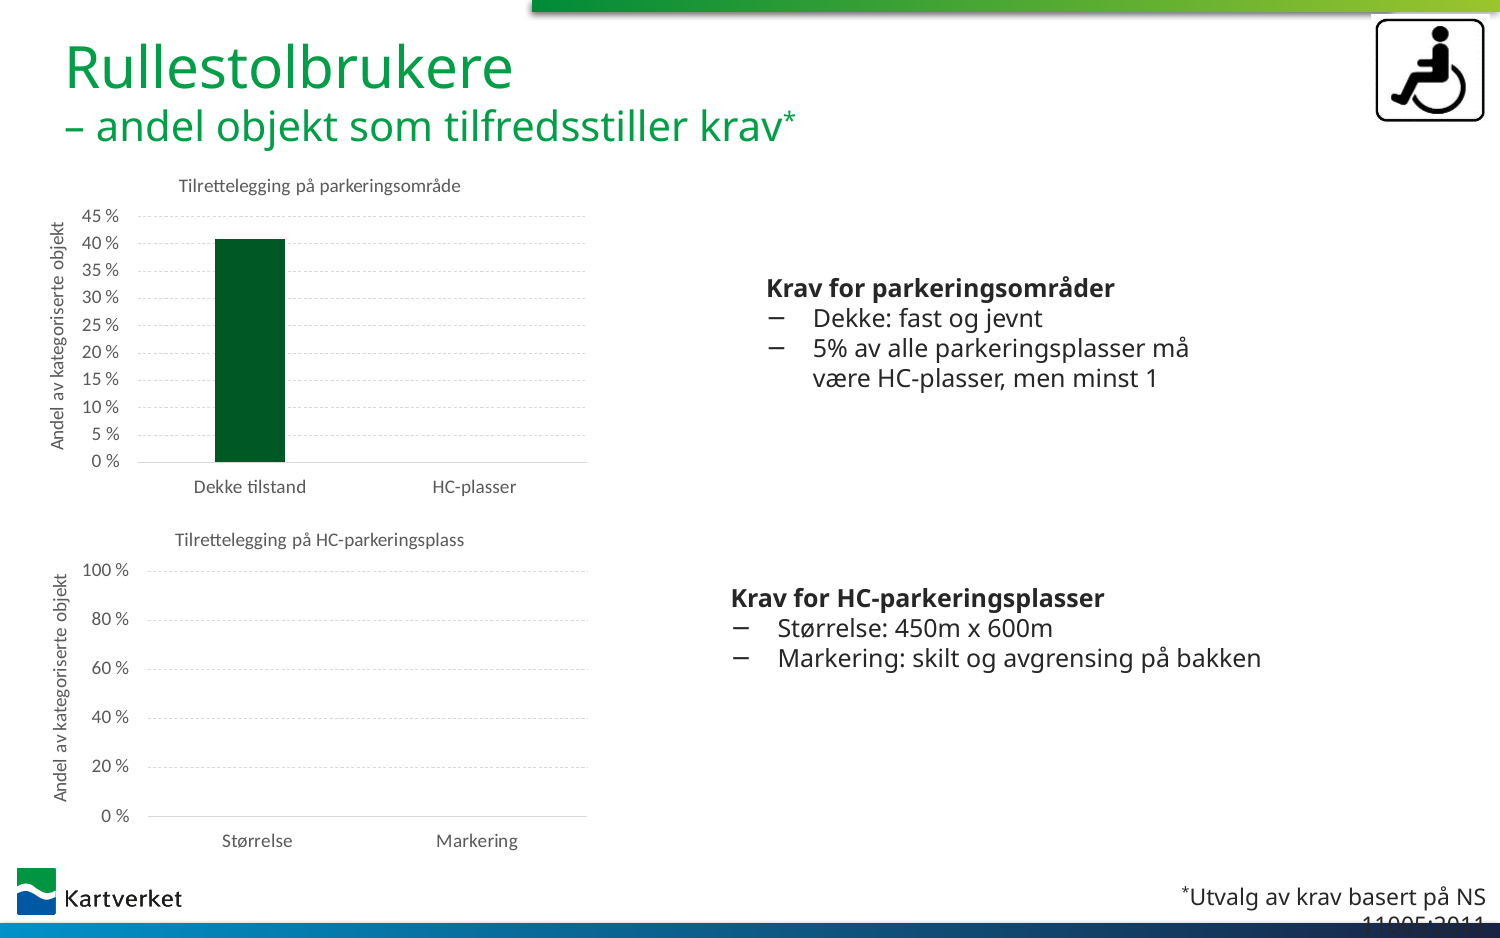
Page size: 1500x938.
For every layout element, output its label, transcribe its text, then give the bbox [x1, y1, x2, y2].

picture [1371, 13, 1491, 127]
text_box Rullestolbrukere – andel objekt som tilfredsstiller krav* [49, 23, 1431, 158]
text_box *Utvalg av krav basert på NS 11005:2011 [1068, 873, 1500, 938]
picture [41, 520, 598, 859]
text_box Krav for parkeringsområder Dekke: fast og jevnt 5% av alle parkeringsplasser må være HC-plasser, men minst 1 [751, 264, 1232, 400]
picture [41, 166, 598, 505]
text_box Krav for HC-parkeringsplasser Størrelse: 450m x 600m Markering: skilt og avgrensing på bakken [715, 574, 1278, 680]
